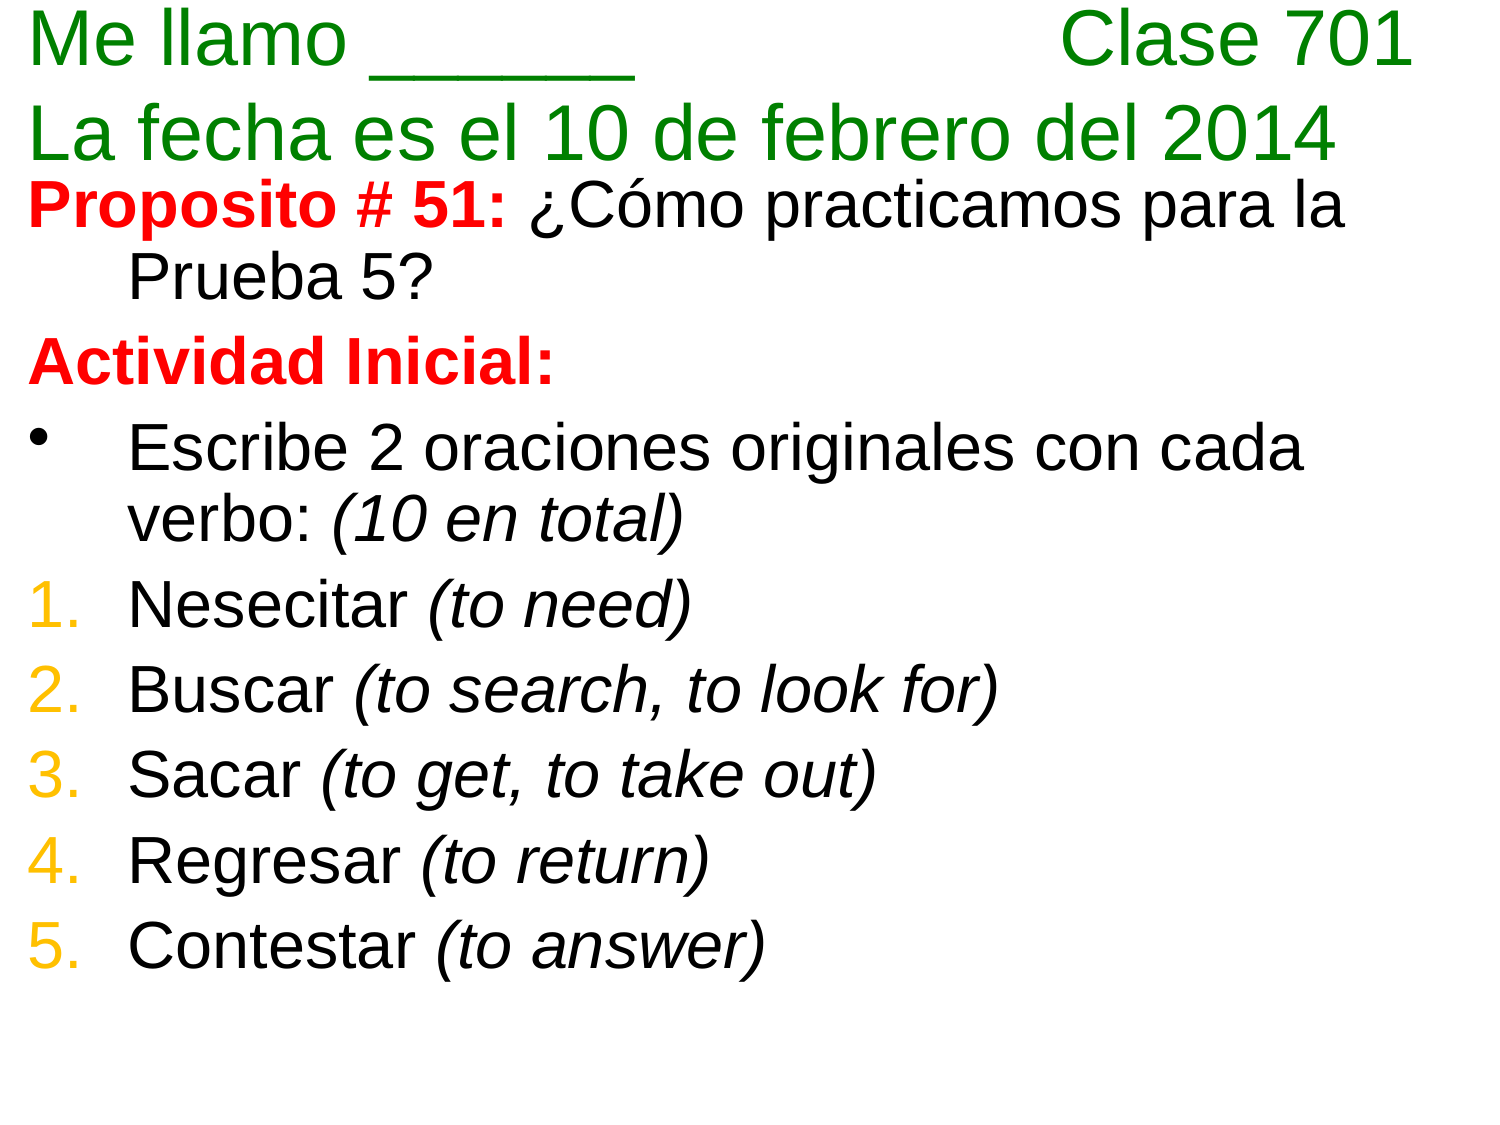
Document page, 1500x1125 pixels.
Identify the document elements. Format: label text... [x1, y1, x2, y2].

list Proposito # 51: ¿Cómo practicamos para la Prueba 5? Actividad Inicial: Escribe 2 oraciones originales con cada verbo: (10 en total) Nesecitar (to need) Buscar (to search, to look for) Sacar (to get, to take out) Regresar (to return) Contestar (to answer) [12, 162, 1463, 1125]
title Me llamo ______ Clase 701 La fecha es el 10 de febrero del 2014 [12, 0, 1500, 175]
